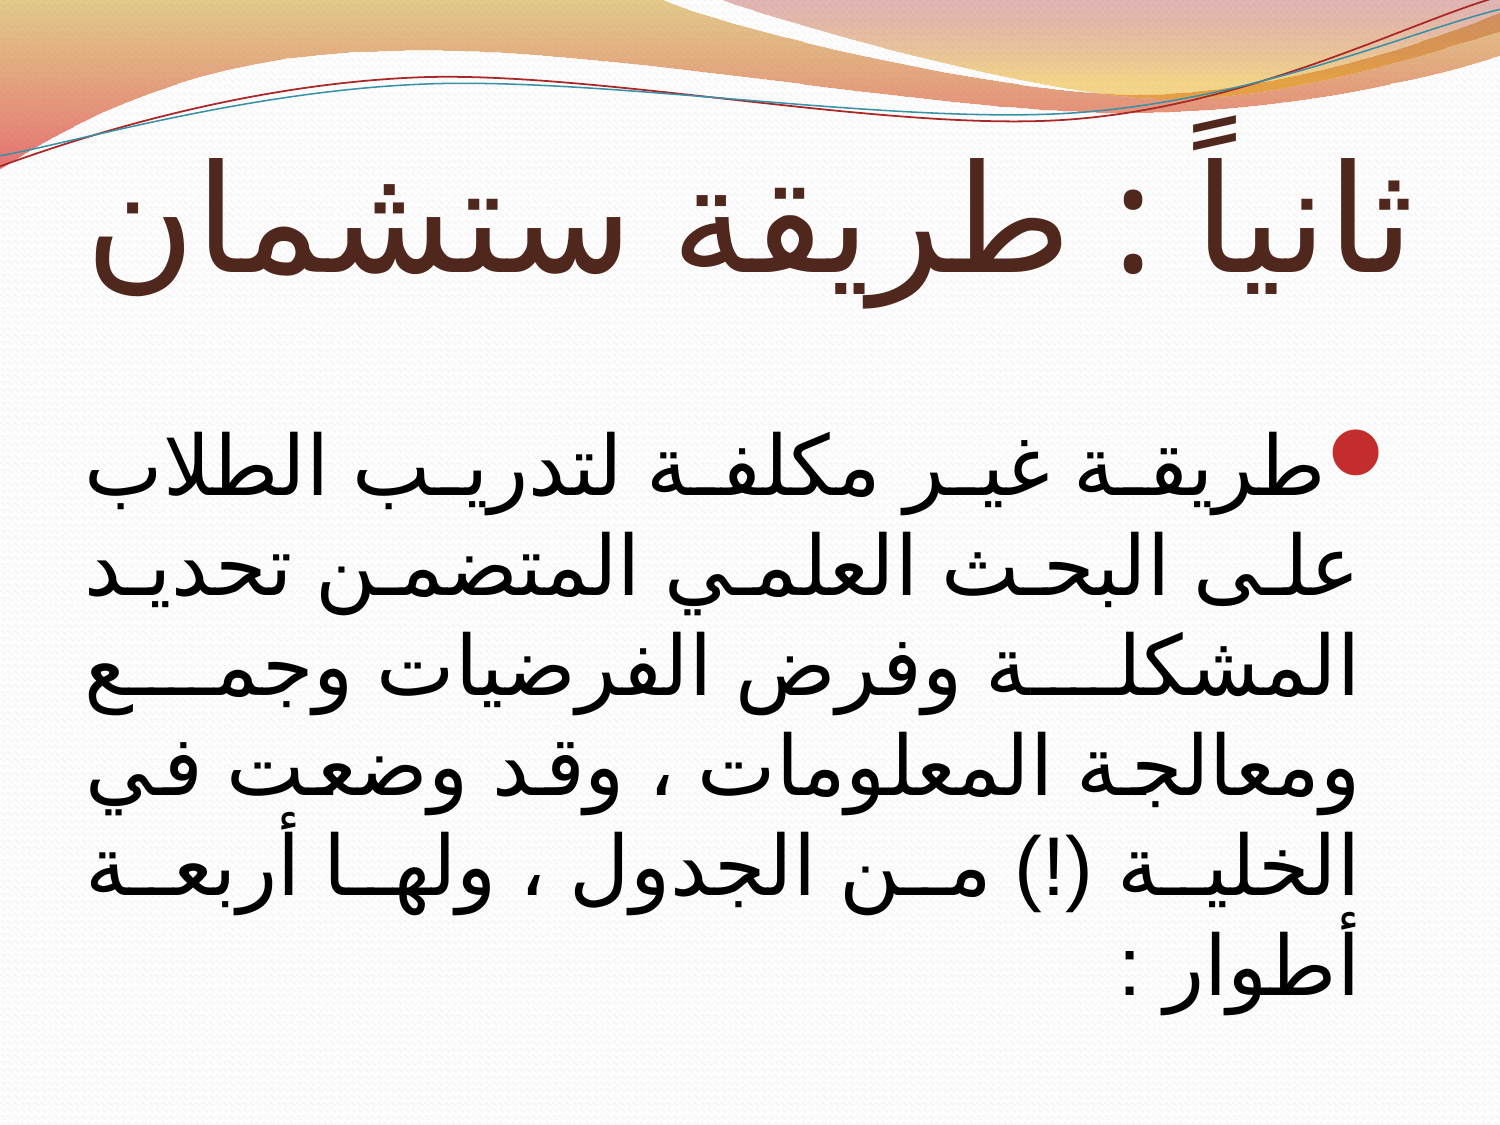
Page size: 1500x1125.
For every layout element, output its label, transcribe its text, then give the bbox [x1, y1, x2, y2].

list طريقة غير مكلفة لتدريب الطلاب على البحث العلمي المتضمن تحديد المشكلة وفرض الفرضيات وجمع ومعالجة المعلومات ، وقد وضعت في الخلية (!) من الجدول ، ولها أربعة أطوار : [70, 404, 1421, 1125]
title ثانياً : طريقة ستشمان [75, 115, 1425, 303]
